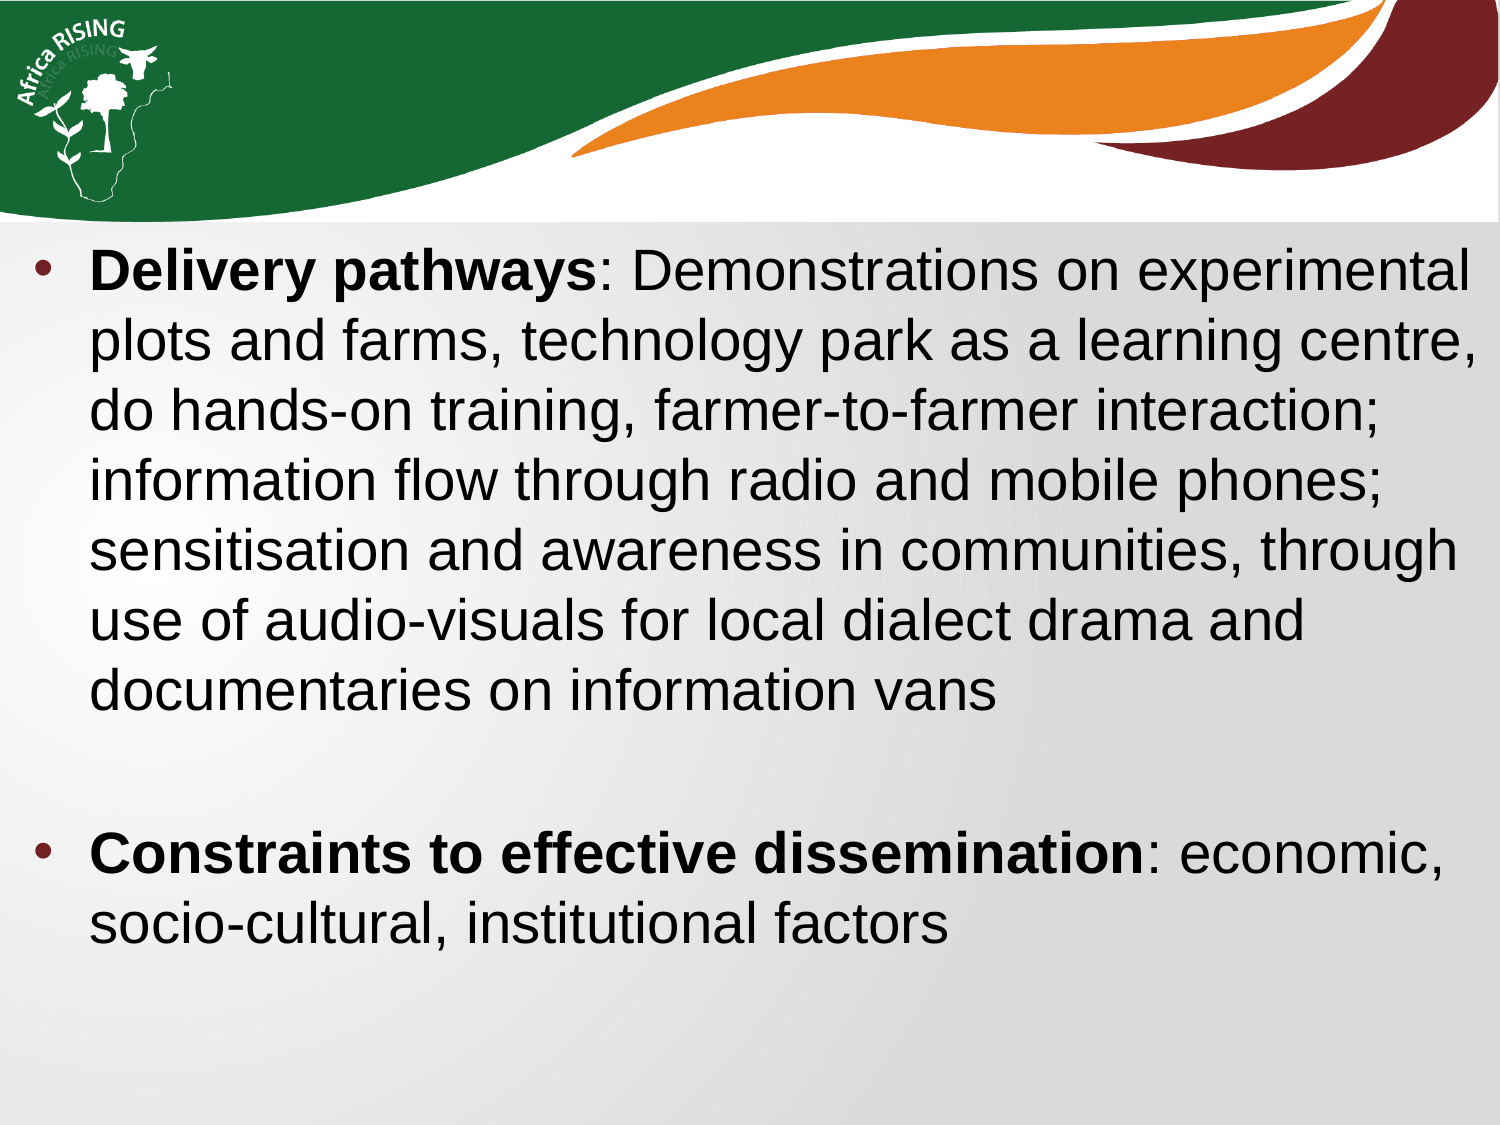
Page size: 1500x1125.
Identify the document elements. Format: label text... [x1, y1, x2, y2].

picture [0, 0, 1499, 222]
list Delivery pathways: Demonstrations on experimental plots and farms, technology park as a learning centre, do hands-on training, farmer-to-farmer interaction; information flow through radio and mobile phones; sensitisation and awareness in communities, through use of audio-visuals for local dialect drama and documentaries on information vans Constraints to effective dissemination: economic, socio-cultural, institutional factors [0, 224, 1500, 1125]
